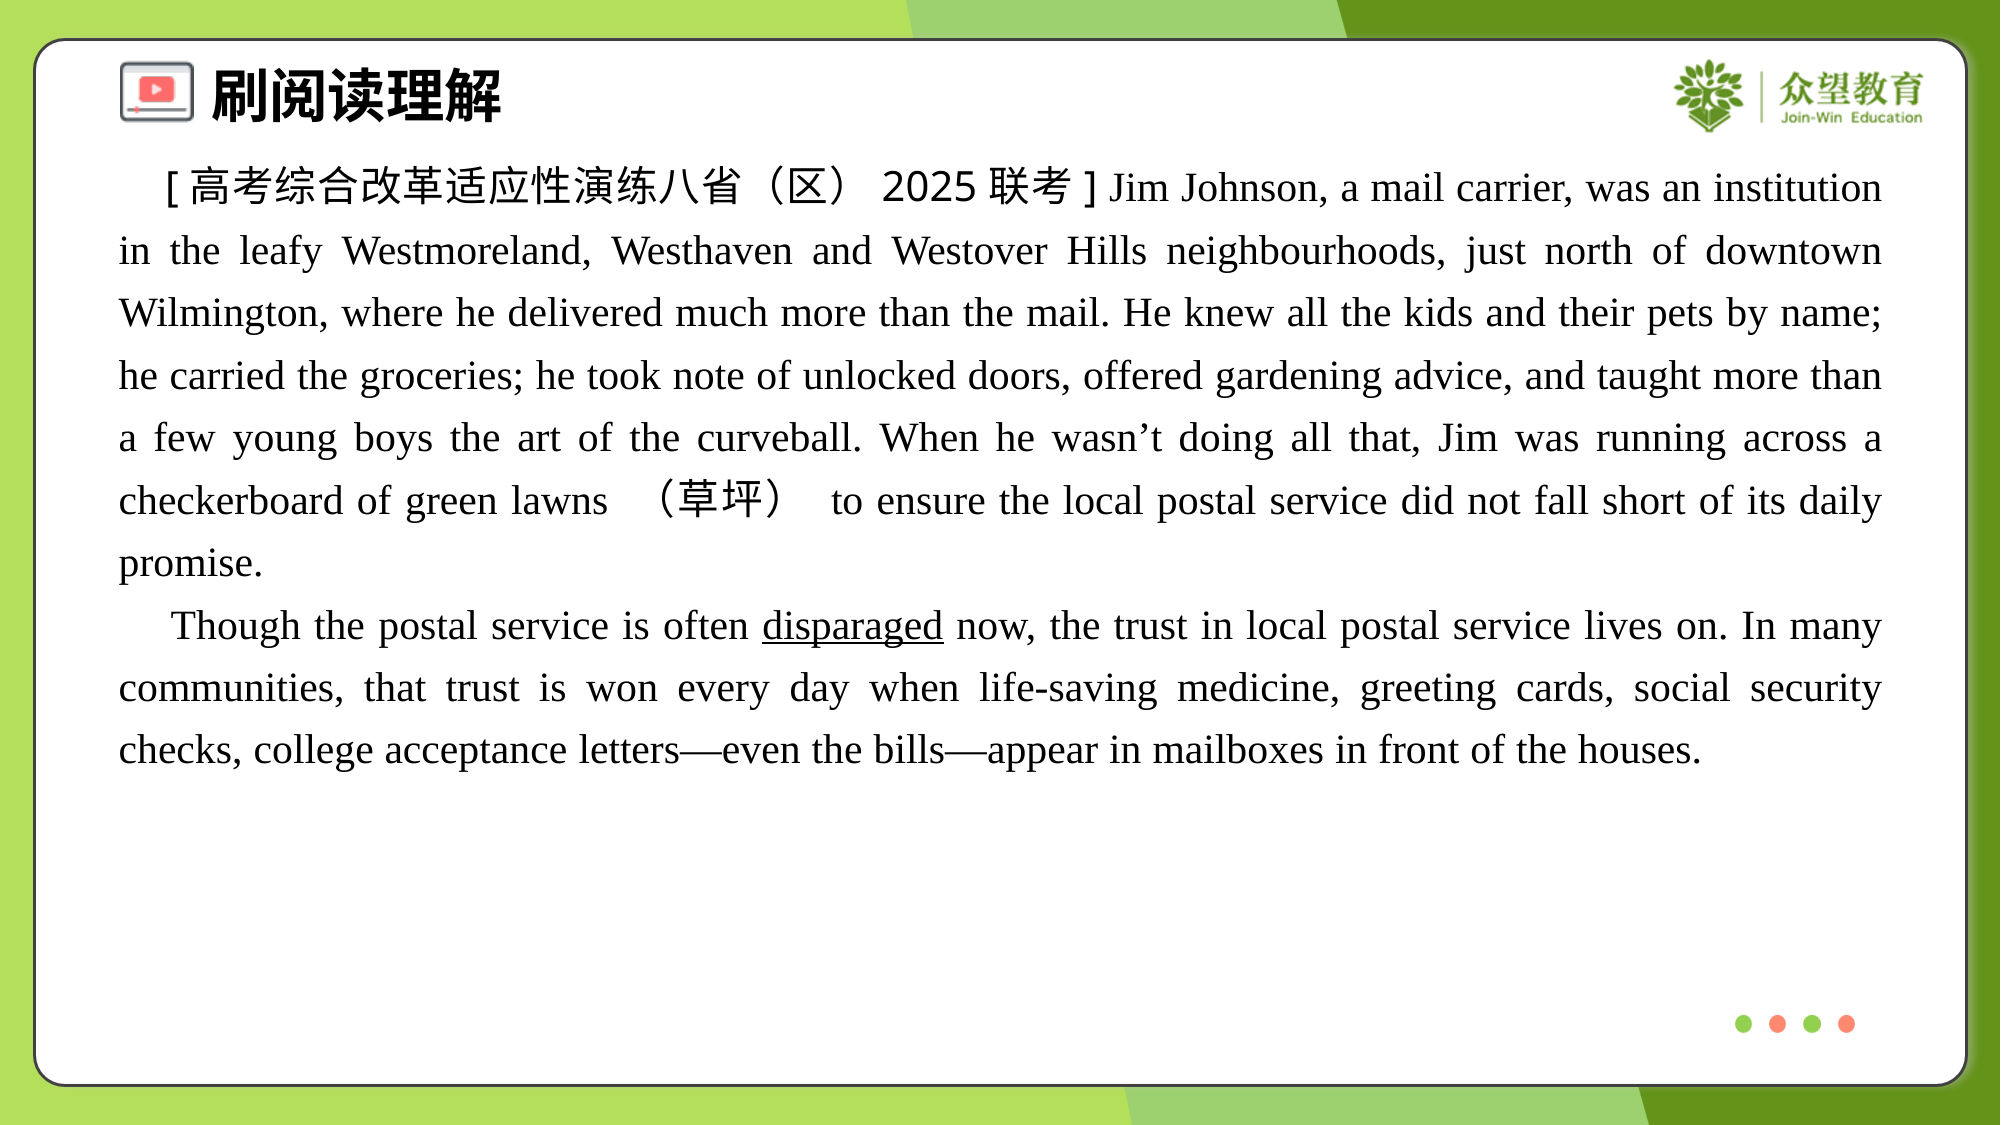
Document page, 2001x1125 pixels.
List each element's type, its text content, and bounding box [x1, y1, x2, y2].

picture [0, 0, 2000, 1125]
text_box [高考综合改革适应性演练八省（区）2025联考] Jim Johnson, a mail carrier, was an institution in the leafy Westmoreland, Westhaven and Westover Hills neighbourhoods, just north of downtown Wilmington, where he delivered much more than the mail. He knew all the kids and their pets by name; he carried the groceries; he took note of unlocked doors, offered gardening advice, and taught more than a few young boys the art of the curveball. When he wasn’t doing all that, Jim was running across a checkerboard of green lawns （草坪） to ensure the local postal service did not fall short of its daily promise. Though the postal service is often disparaged now, the trust in local postal service lives on. In many communities, that trust is won every day when life-saving medicine, greeting cards, social security checks, college acceptance letters—even the bills—appear in mailboxes in front of the houses. [118, 147, 1883, 836]
